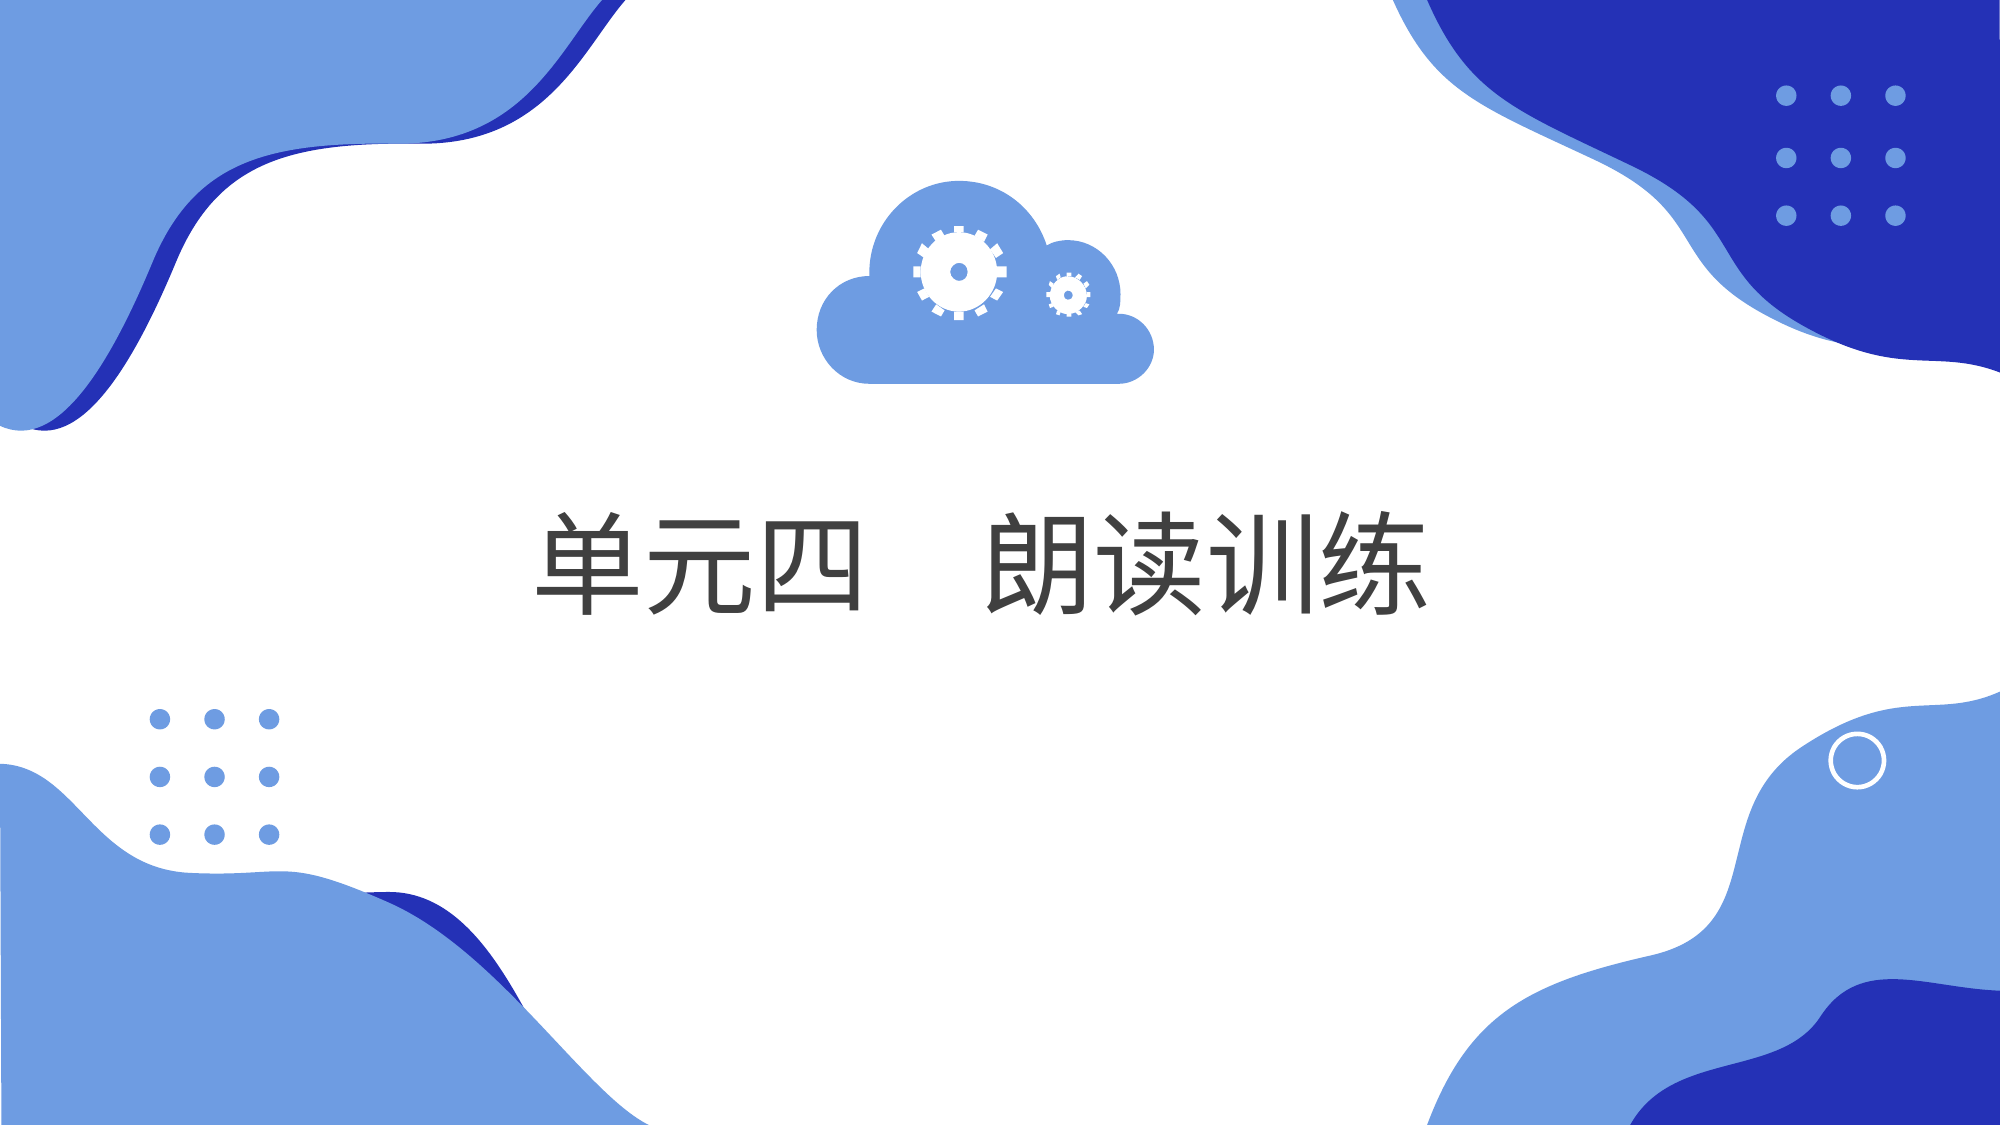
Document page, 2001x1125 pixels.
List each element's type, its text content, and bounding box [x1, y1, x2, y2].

text_box [148, 765, 172, 789]
text_box [257, 707, 281, 731]
text_box [1425, 690, 2000, 1125]
text_box 单元四 朗读训练 [516, 486, 1446, 637]
text_box [1829, 146, 1853, 170]
text_box [203, 823, 226, 846]
text_box [1391, 0, 1833, 343]
text_box [1775, 84, 1798, 107]
text_box [257, 823, 281, 846]
text_box [148, 823, 172, 846]
text_box [0, 762, 650, 1125]
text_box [816, 180, 1154, 384]
text_box [1775, 204, 1798, 227]
text_box [203, 765, 226, 789]
text_box [1829, 84, 1853, 107]
text_box [257, 765, 281, 789]
text_box [148, 707, 172, 731]
text_box [1884, 204, 1907, 227]
text_box [1775, 146, 1798, 170]
text_box [0, 0, 604, 432]
text_box [203, 707, 226, 731]
text_box [418, 0, 627, 145]
text_box [1628, 978, 2000, 1125]
text_box [1884, 84, 1907, 107]
text_box [34, 145, 380, 432]
text_box [1829, 732, 1886, 789]
text_box [367, 890, 524, 1005]
text_box [1884, 146, 1907, 170]
text_box [1426, 0, 2000, 374]
text_box [1829, 204, 1853, 227]
